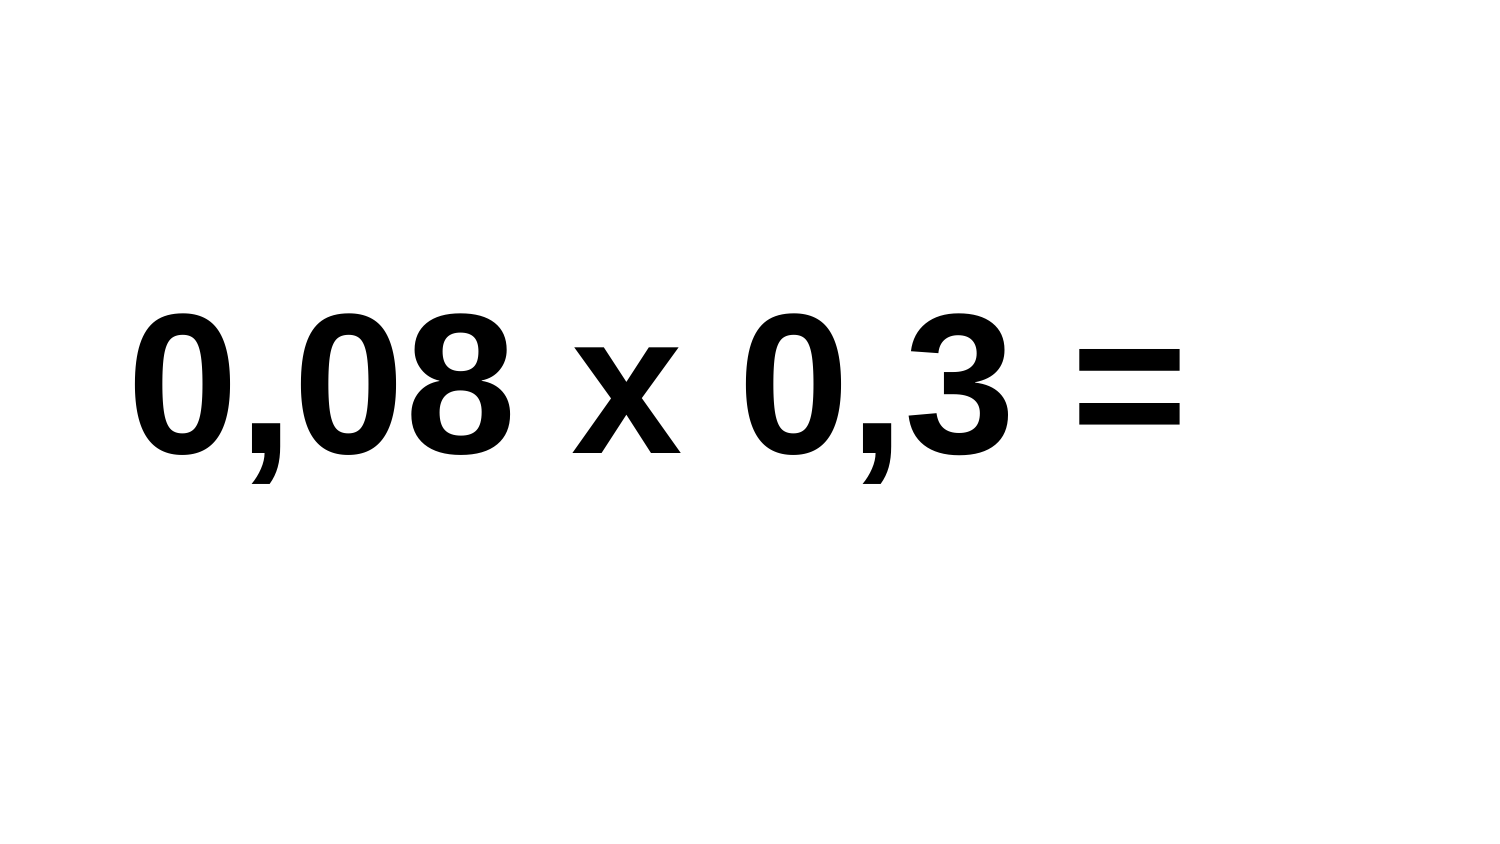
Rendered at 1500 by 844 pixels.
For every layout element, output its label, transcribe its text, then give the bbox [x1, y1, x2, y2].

text_box 0,08 x 0,3 = [112, 318, 1388, 509]
